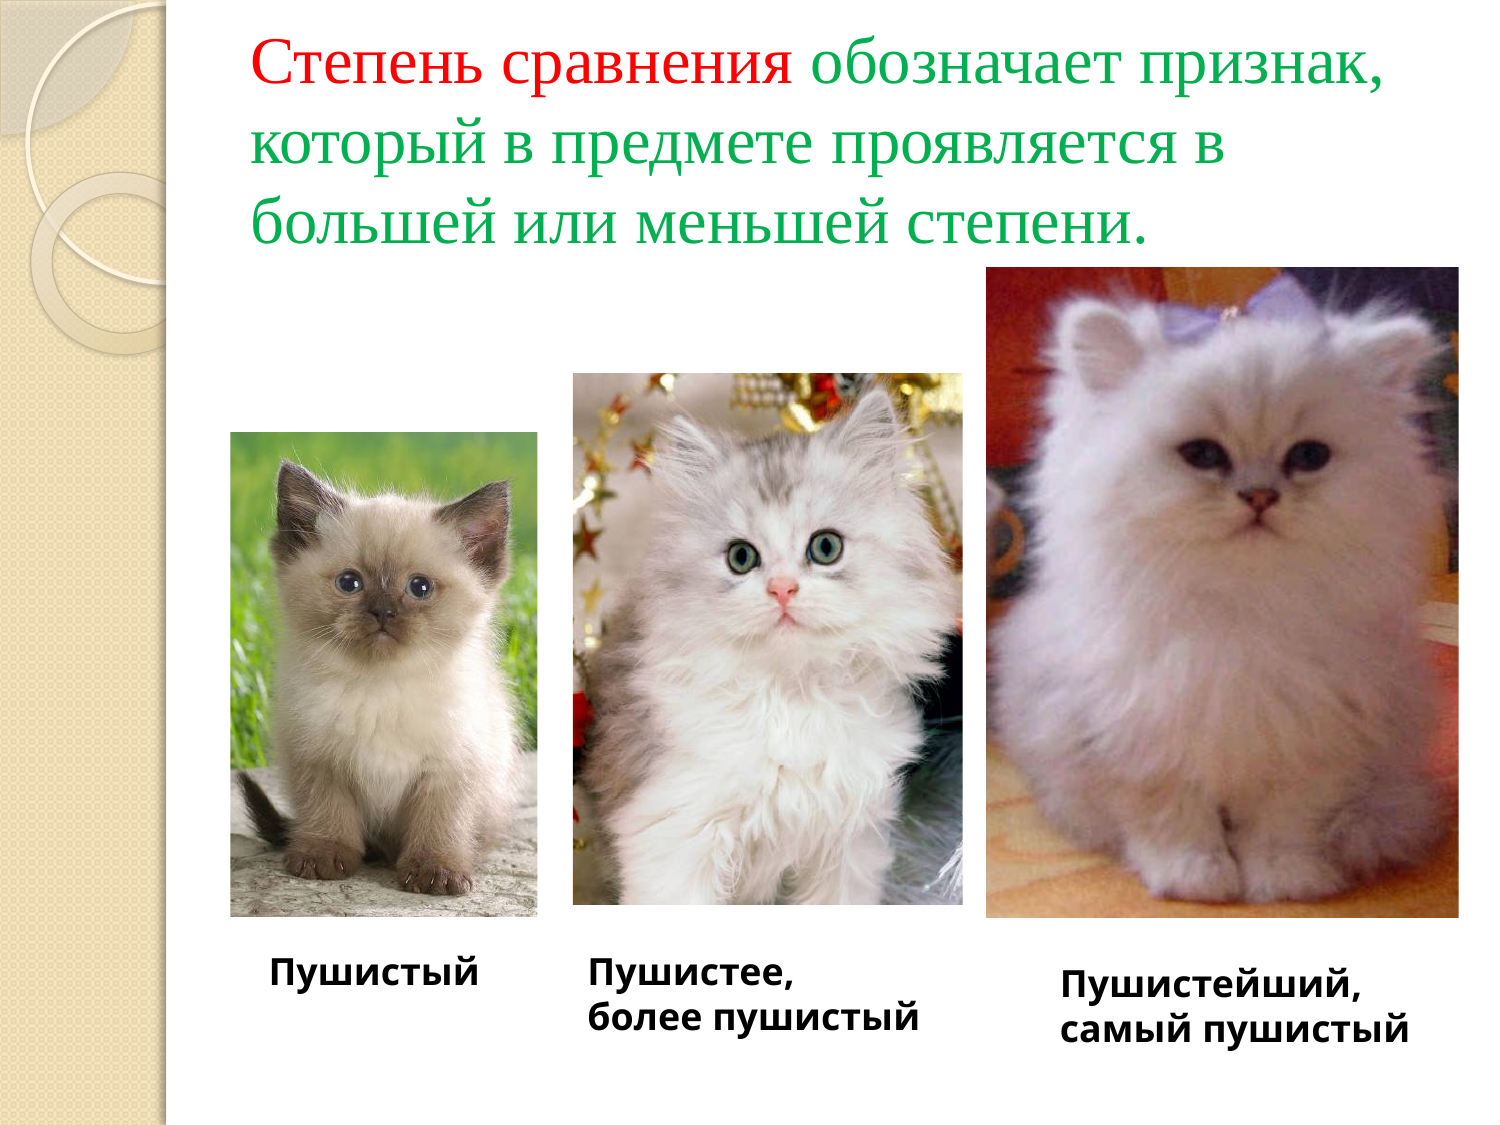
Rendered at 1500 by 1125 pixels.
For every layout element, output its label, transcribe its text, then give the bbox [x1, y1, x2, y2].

text_box Пушистый [253, 940, 519, 1001]
text_box Пушистее, более пушистый [572, 940, 963, 1046]
picture [572, 373, 963, 906]
picture [985, 266, 1459, 918]
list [229, 432, 538, 918]
title Степень сравнения обозначает признак, который в предмете проявляется в большей или меньшей степени. [235, 30, 1466, 244]
text_box Пушистейший, самый пушистый [1045, 952, 1447, 1057]
